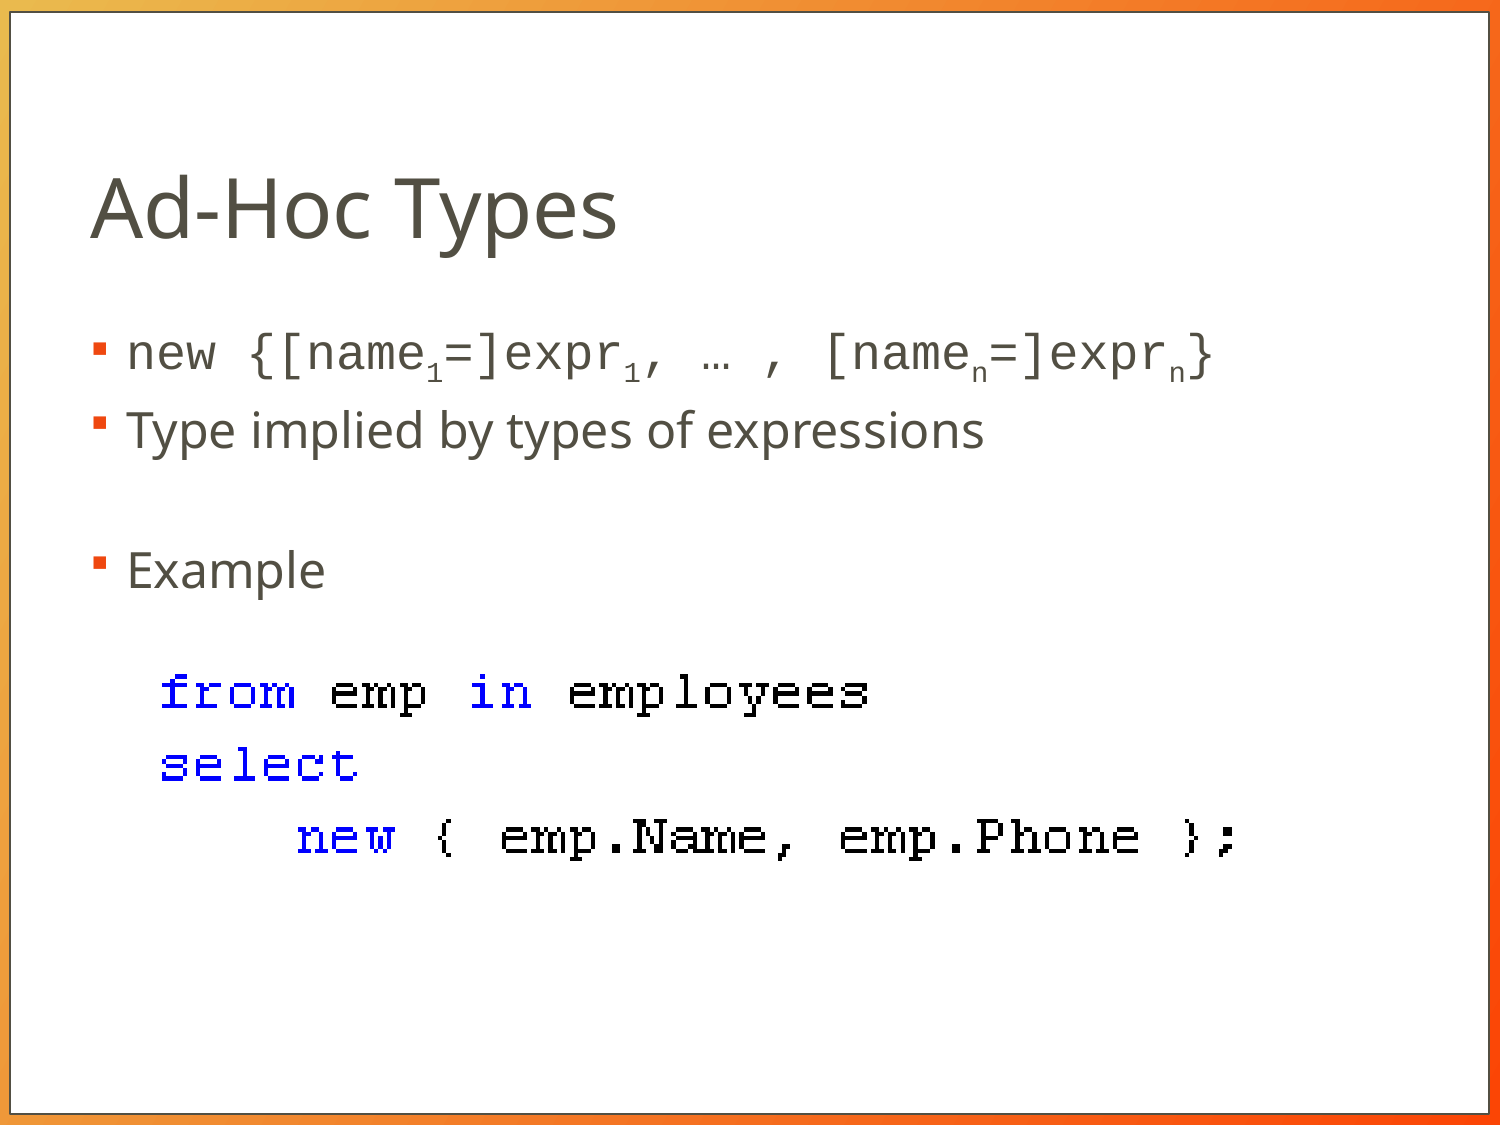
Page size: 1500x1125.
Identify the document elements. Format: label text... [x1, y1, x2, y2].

picture [137, 662, 1279, 901]
list new {[name1=]expr1, … , [namen=]exprn} Type implied by types of expressions Example [75, 312, 1400, 750]
title Ad-Hoc Types [75, 75, 1425, 263]
